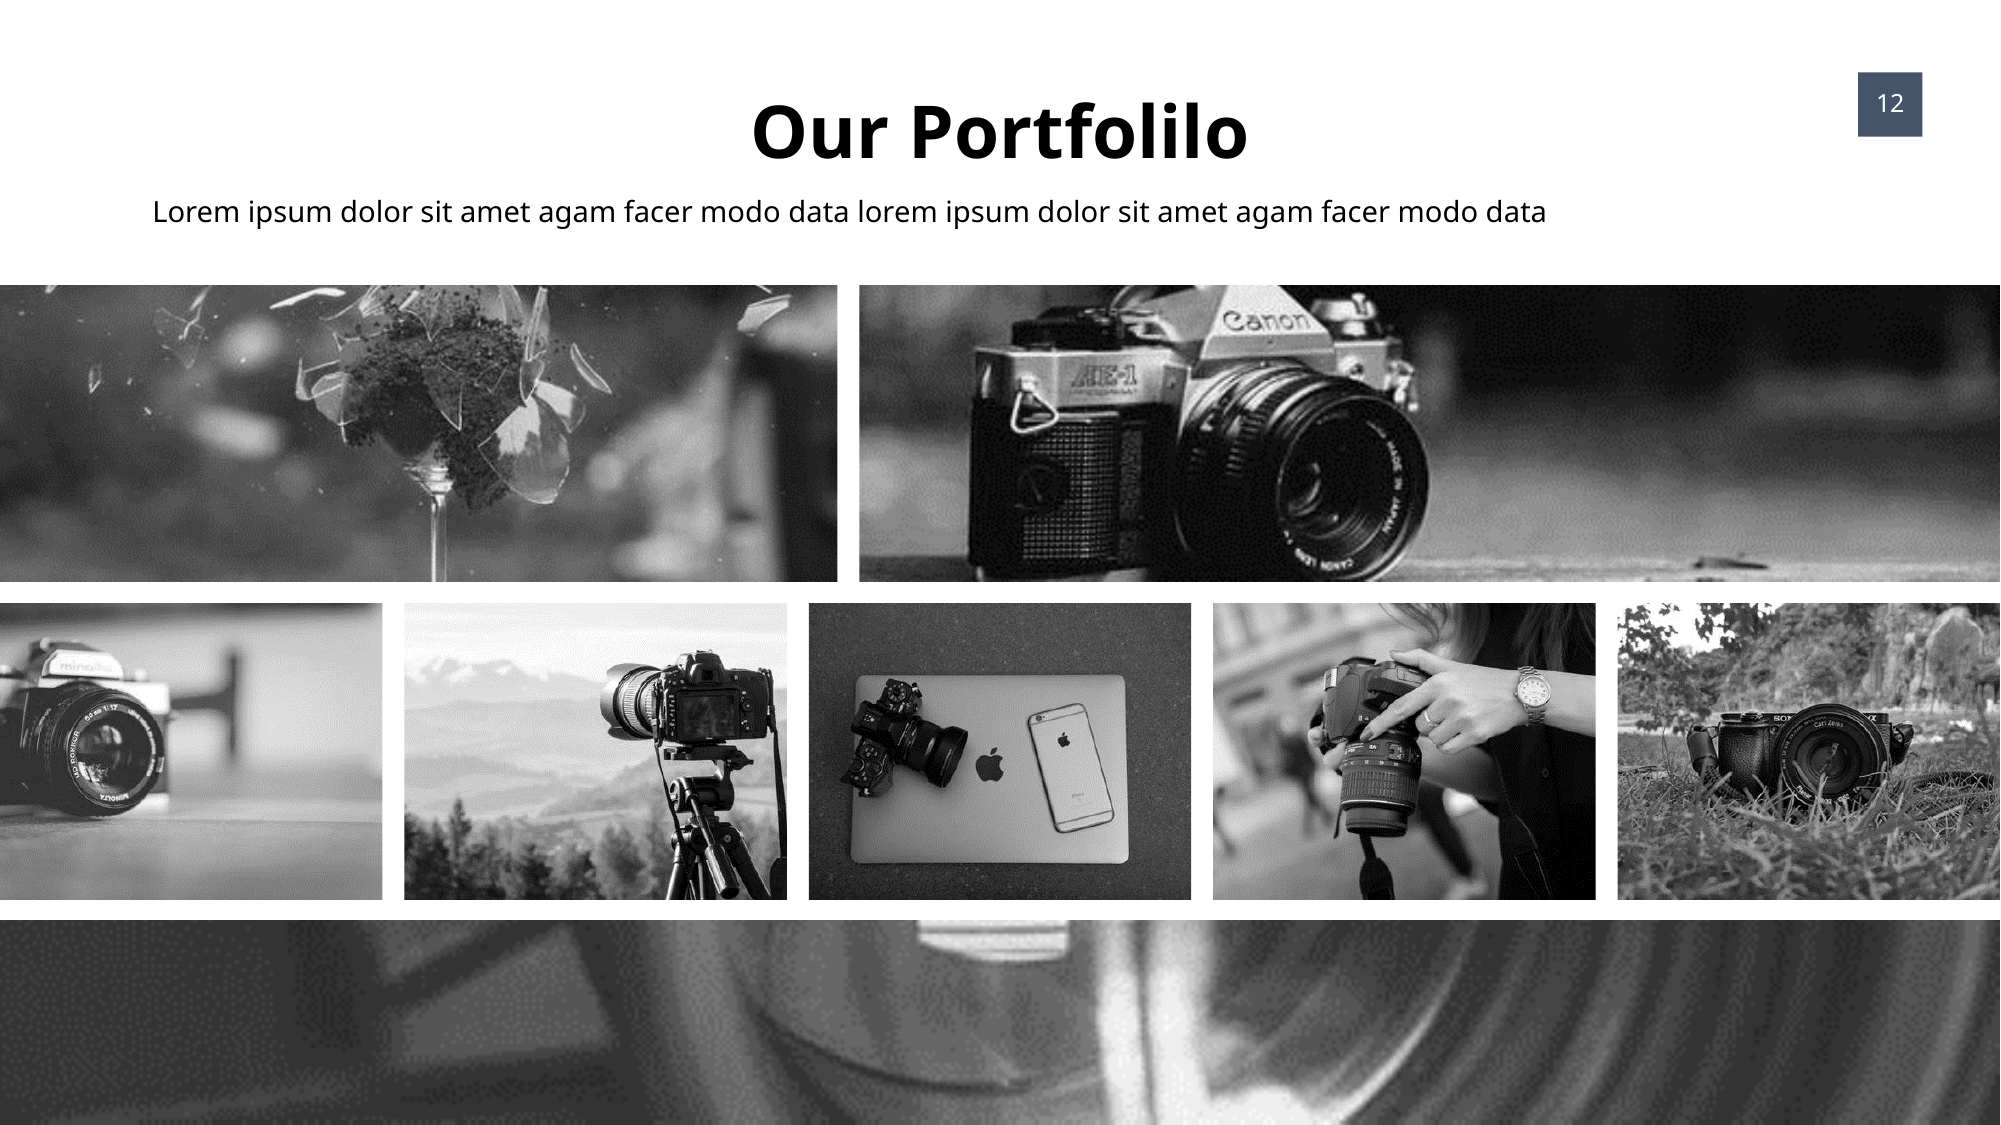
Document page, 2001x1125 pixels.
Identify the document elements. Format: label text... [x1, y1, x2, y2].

slide_number 12 [1863, 78, 1927, 130]
picture [1213, 603, 1596, 900]
picture [1617, 603, 2000, 900]
title Our Portfolilo [137, 78, 1863, 191]
picture [859, 285, 2000, 582]
picture [0, 920, 2000, 1125]
picture [808, 603, 1192, 900]
picture [0, 603, 383, 900]
picture [404, 603, 787, 900]
picture [0, 285, 838, 582]
subtitle Lorem ipsum dolor sit amet agam facer modo data lorem ipsum dolor sit amet agam facer modo data [137, 191, 1863, 227]
